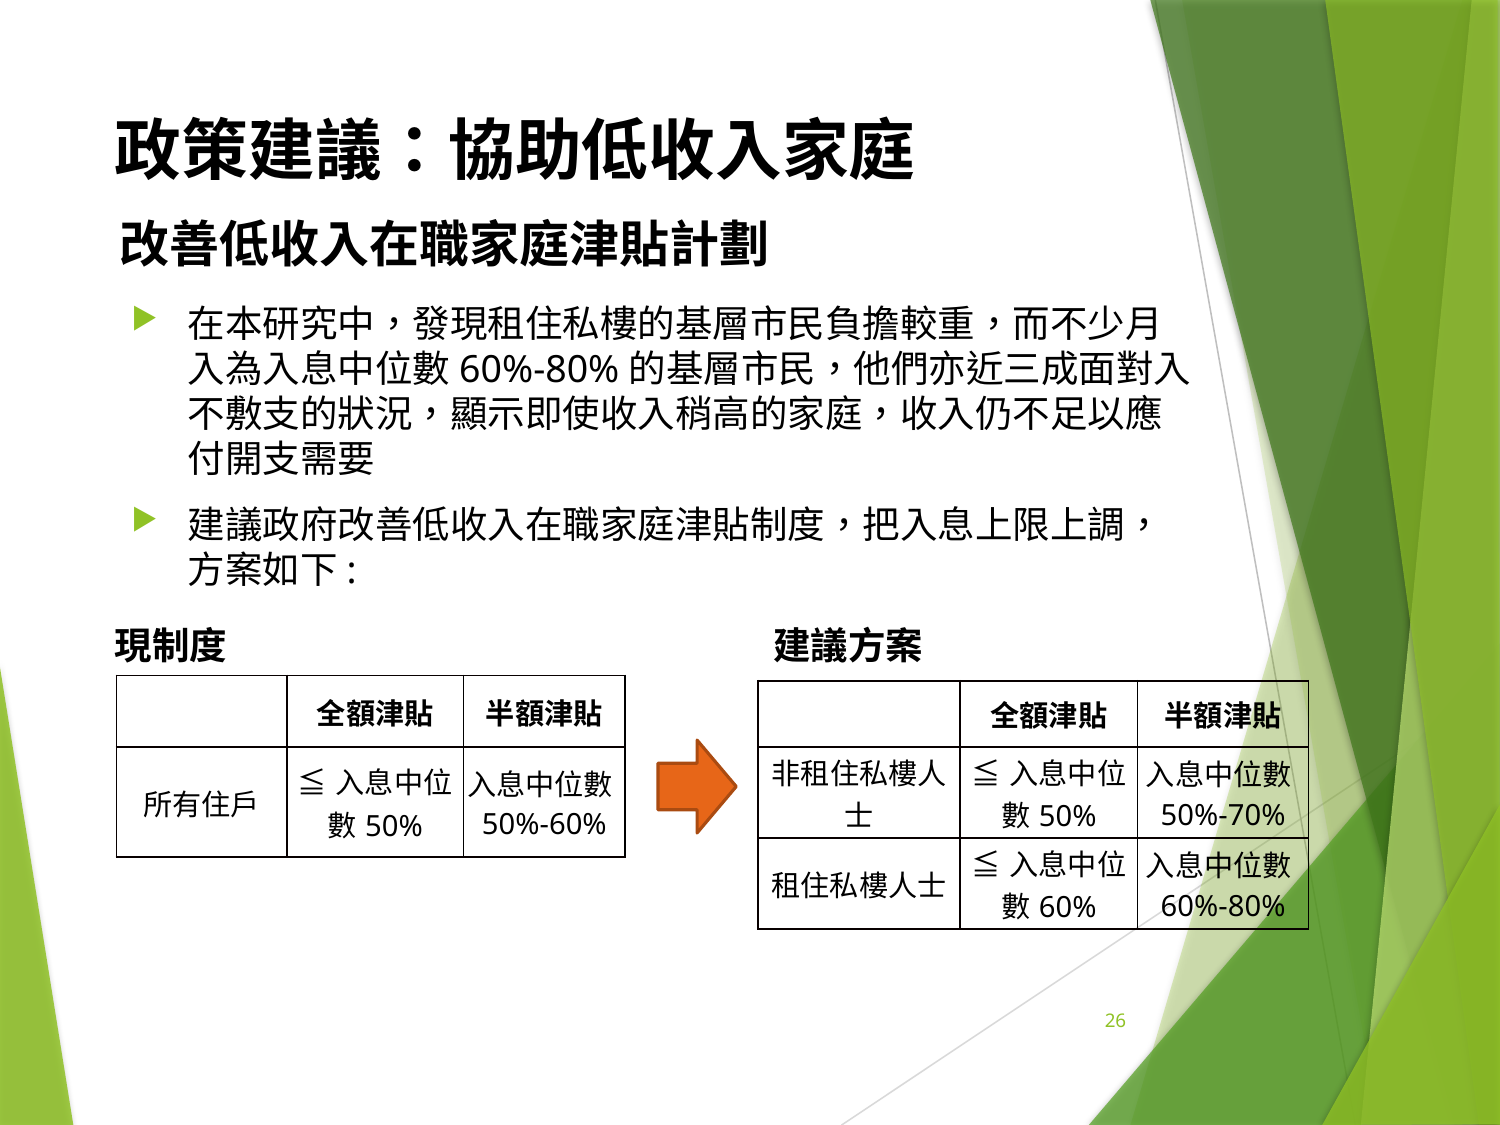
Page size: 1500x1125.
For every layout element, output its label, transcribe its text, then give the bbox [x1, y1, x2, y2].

table_cell 入息中位數60%-80% [1138, 839, 1308, 928]
table_header 半額津貼 [464, 676, 624, 746]
table_header 半額津貼 [1138, 682, 1308, 746]
table_header [117, 676, 286, 746]
text_box [656, 738, 738, 835]
slide_number 26 [1057, 991, 1142, 1051]
table_cell ≦入息中位數60% [961, 839, 1137, 928]
text_box 改善低收入在職家庭津貼計劃 [104, 205, 1146, 293]
table_cell ≦入息中位數50% [288, 748, 463, 856]
table_header 全額津貼 [288, 676, 463, 746]
table_header 全額津貼 [961, 682, 1137, 746]
table_cell 租住私樓人士 [759, 839, 959, 928]
table_cell 所有住戶 [117, 748, 286, 856]
title 政策建議：協助低收入家庭 [99, 99, 1142, 317]
table_cell 非租住私樓人士 [759, 748, 959, 837]
table_cell 入息中位數50%-70% [1138, 748, 1308, 837]
table_cell 入息中位數50%-60% [464, 748, 624, 856]
table_cell ≦入息中位數50% [961, 748, 1137, 837]
text_box 建議方案 [758, 614, 939, 675]
list 在本研究中，發現租住私樓的基層市民負擔較重，而不少月入為入息中位數60%-80%的基層市民，他們亦近三成面對入不敷支的狀況，顯示即使收入稍高的家庭，收入仍不足以應付開支需要 建議政府改善低收入在職家庭津貼制度，把入息上限上調，方案如下: [116, 292, 1214, 930]
text_box 現制度 [100, 614, 243, 675]
table_header [759, 682, 959, 746]
